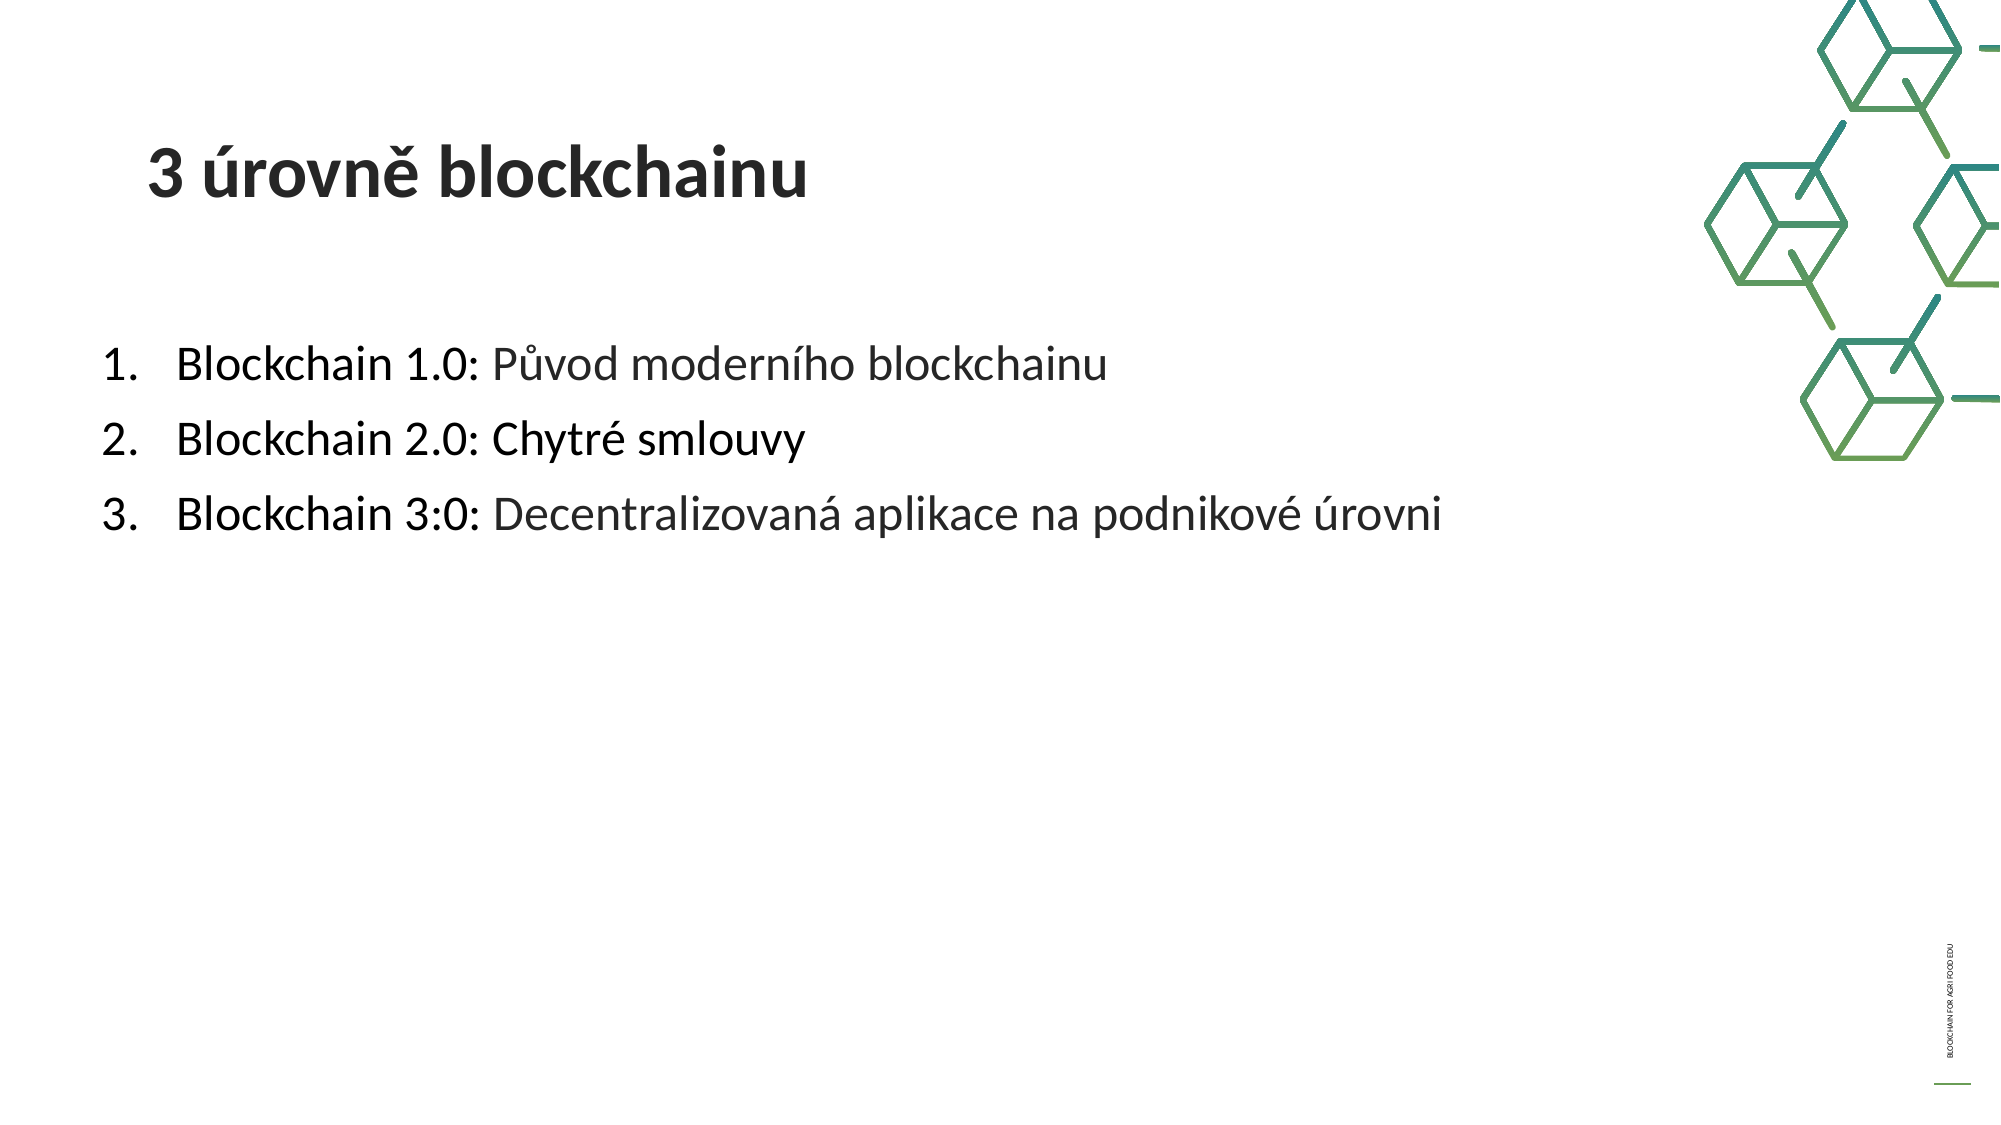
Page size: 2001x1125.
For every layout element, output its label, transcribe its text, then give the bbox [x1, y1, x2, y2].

list 3 úrovně blockchainu [130, 124, 1698, 337]
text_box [1703, 0, 2000, 462]
list Blockchain 1.0: Původ moderního blockchainu Blockchain 2.0: Chytré smlouvy Blockchain 3:0: Decentralizovaná aplikace na podnikové úrovni [86, 329, 1825, 1100]
